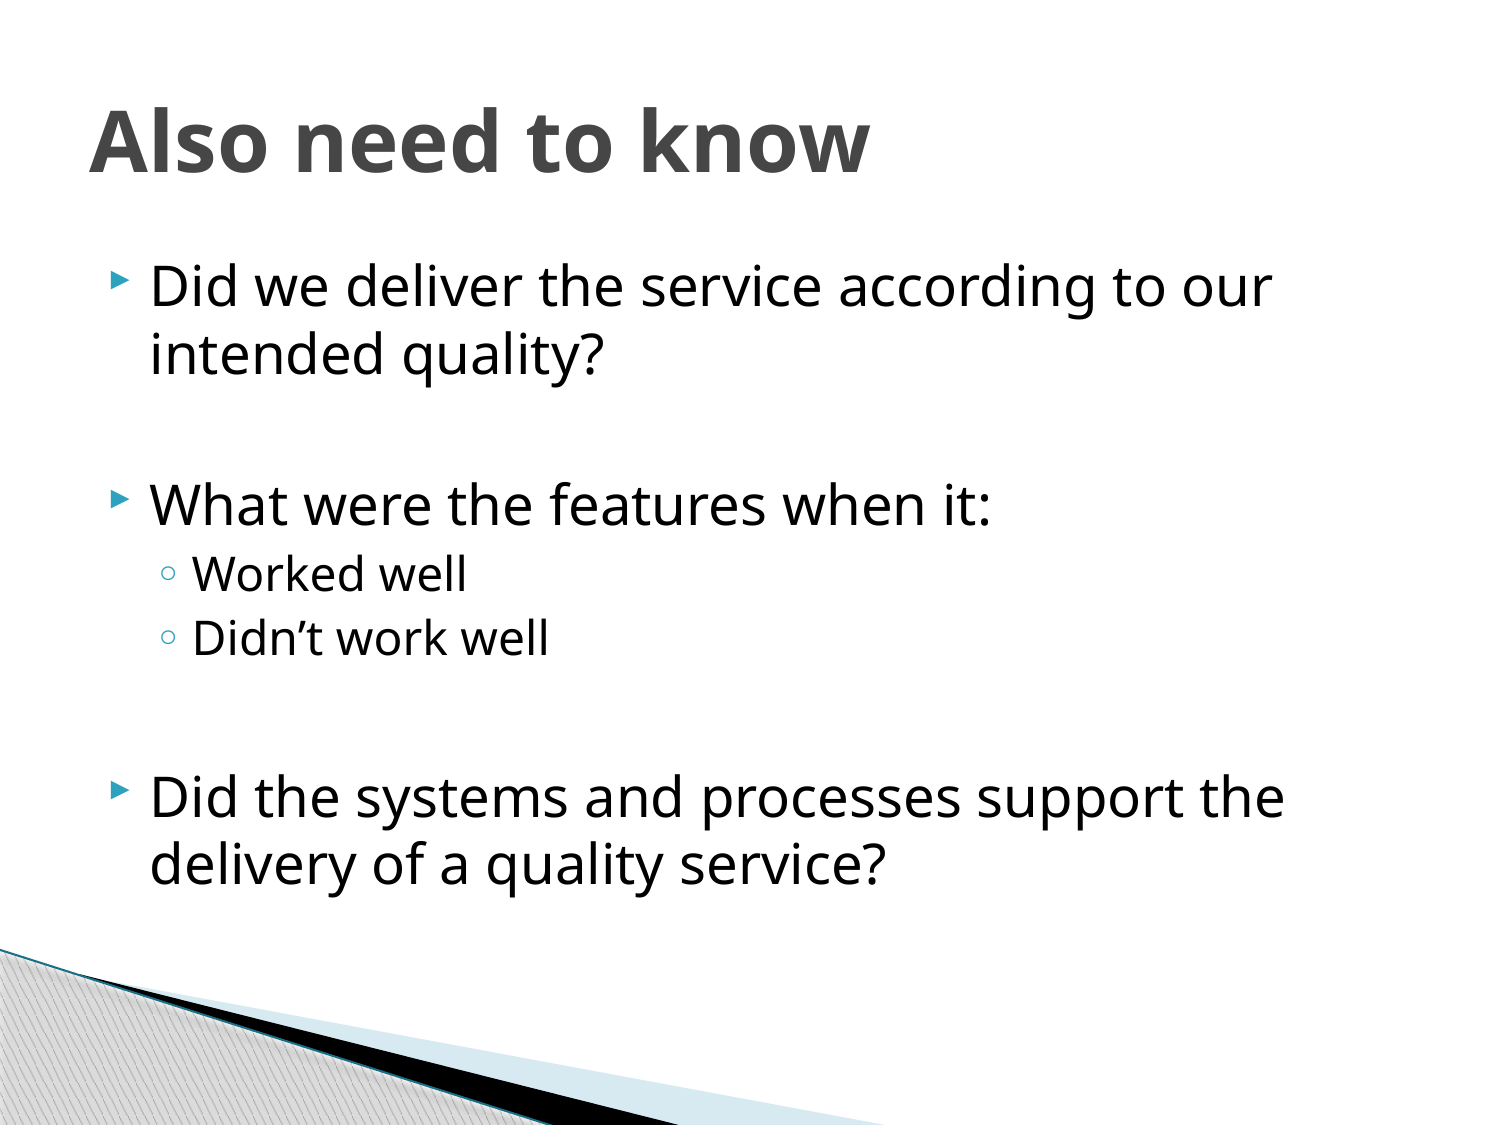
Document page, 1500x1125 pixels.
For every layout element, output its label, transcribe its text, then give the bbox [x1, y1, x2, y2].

list Did we deliver the service according to our intended quality? What were the features when it: Worked well Didn’t work well Did the systems and processes support the delivery of a quality service? [75, 243, 1425, 986]
title Also need to know [75, 45, 1425, 233]
